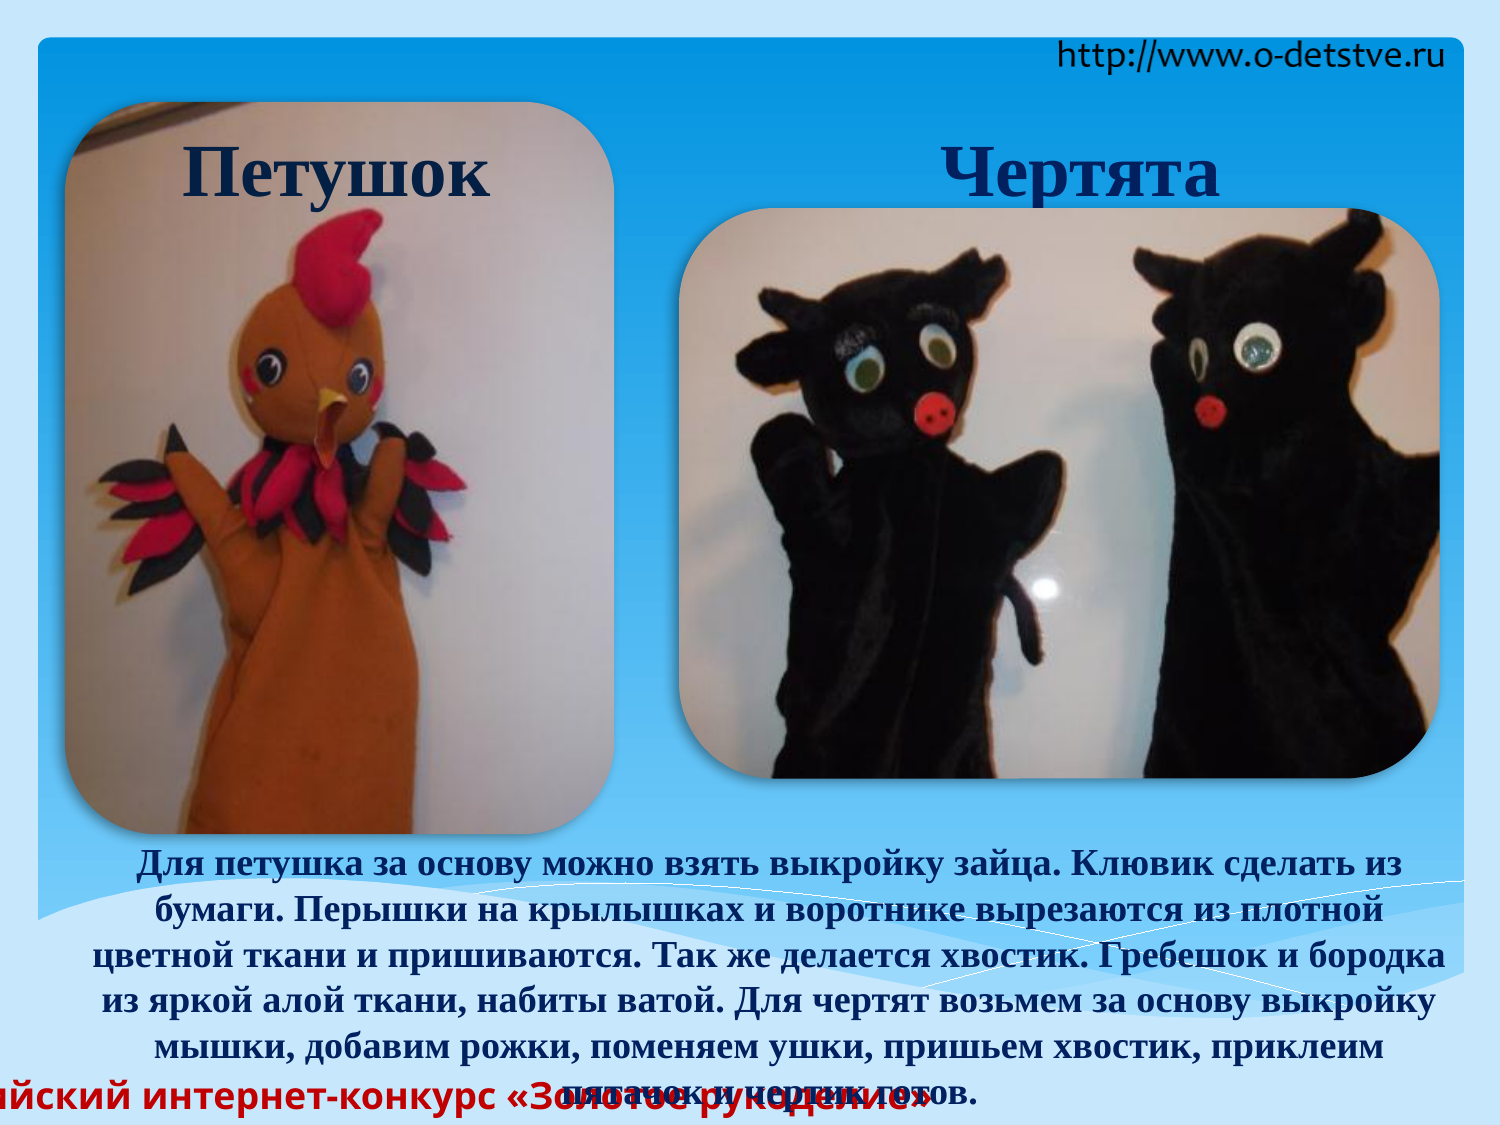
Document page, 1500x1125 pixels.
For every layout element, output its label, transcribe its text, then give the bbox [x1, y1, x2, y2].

picture [678, 207, 1440, 779]
picture [1033, 18, 1469, 101]
subtitle Петушок [53, 113, 58, 244]
text_box Чертята [797, 113, 1365, 205]
text_box II Всероссийский интернет-конкурс «Золотое рукоделие» [0, 1064, 70, 1125]
text_box Для петушка за основу можно взять выкройку зайца. Клювик сделать из бумаги. Перышки на крылышках и воротнике вырезаются из плотной цветной ткани и пришиваются. Так же делается хвостик. Гребешок и бородка из яркой алой ткани, набиты ватой. Для чертят возьмем за основу выкройку мышки, добавим рожки, поменяем ушки, пришьем хвостик, приклеим пятачок и чертик готов. [70, 829, 1469, 1125]
picture [64, 101, 615, 835]
